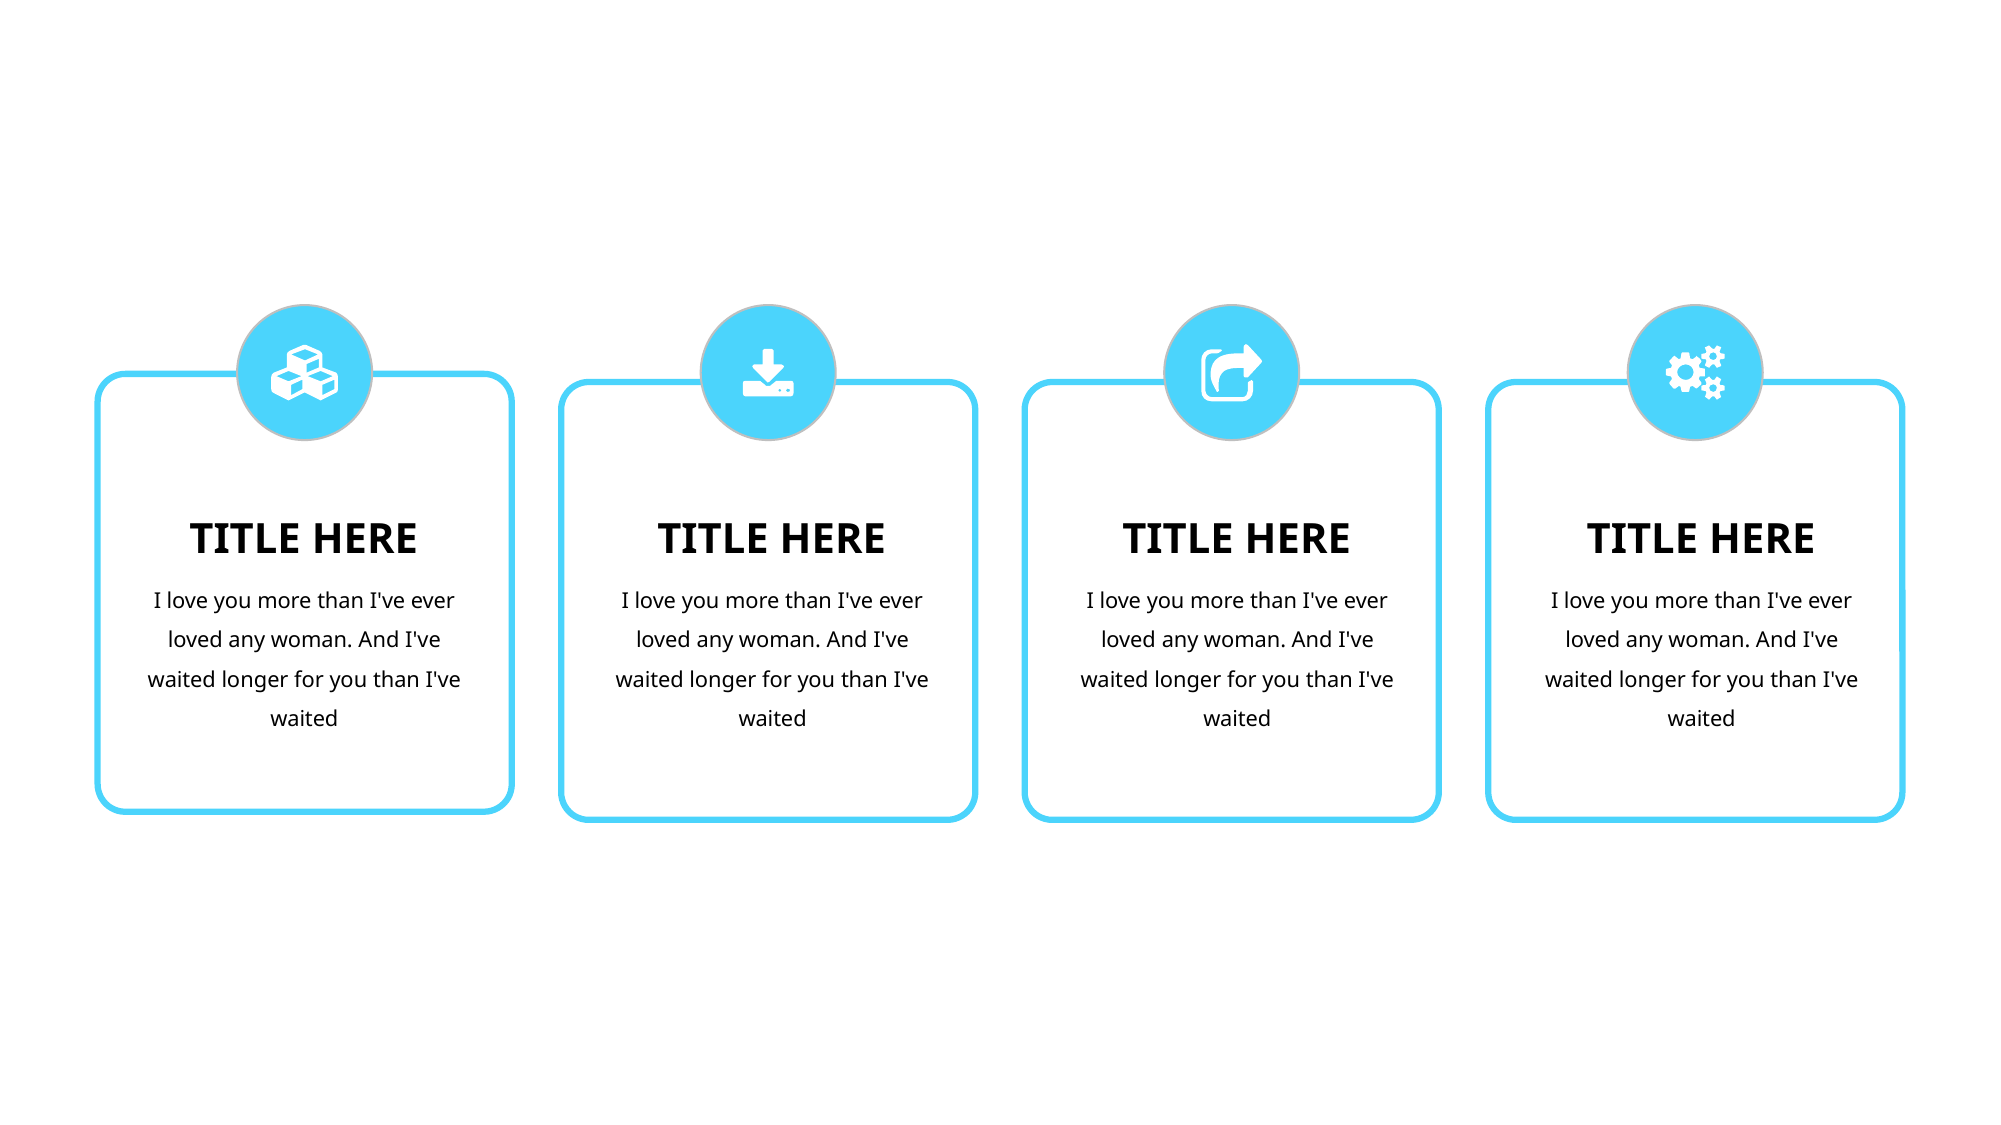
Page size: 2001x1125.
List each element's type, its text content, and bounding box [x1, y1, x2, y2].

text_box TITLE HERE [174, 479, 435, 570]
text_box [742, 380, 794, 397]
text_box I love you more than I've ever loved any woman. And I've waited longer for you than I've waited [1519, 566, 1885, 739]
text_box [96, 372, 513, 813]
text_box [1201, 349, 1254, 402]
text_box TITLE HERE [642, 479, 903, 570]
text_box [1487, 380, 1904, 821]
text_box [1163, 304, 1301, 442]
text_box [1210, 344, 1263, 392]
text_box I love you more than I've ever loved any woman. And I've waited longer for you than I've waited [122, 566, 487, 739]
text_box [560, 380, 977, 821]
text_box I love you more than I've ever loved any woman. And I've waited longer for you than I've waited [590, 566, 955, 739]
text_box [699, 304, 837, 442]
text_box TITLE HERE [1571, 479, 1832, 570]
text_box [752, 348, 785, 383]
text_box [271, 344, 338, 401]
text_box [1665, 345, 1725, 400]
text_box [1023, 380, 1440, 821]
text_box TITLE HERE [1107, 479, 1368, 570]
text_box I love you more than I've ever loved any woman. And I've waited longer for you than I've waited [1055, 566, 1420, 739]
text_box [1626, 304, 1764, 442]
text_box [236, 304, 374, 442]
